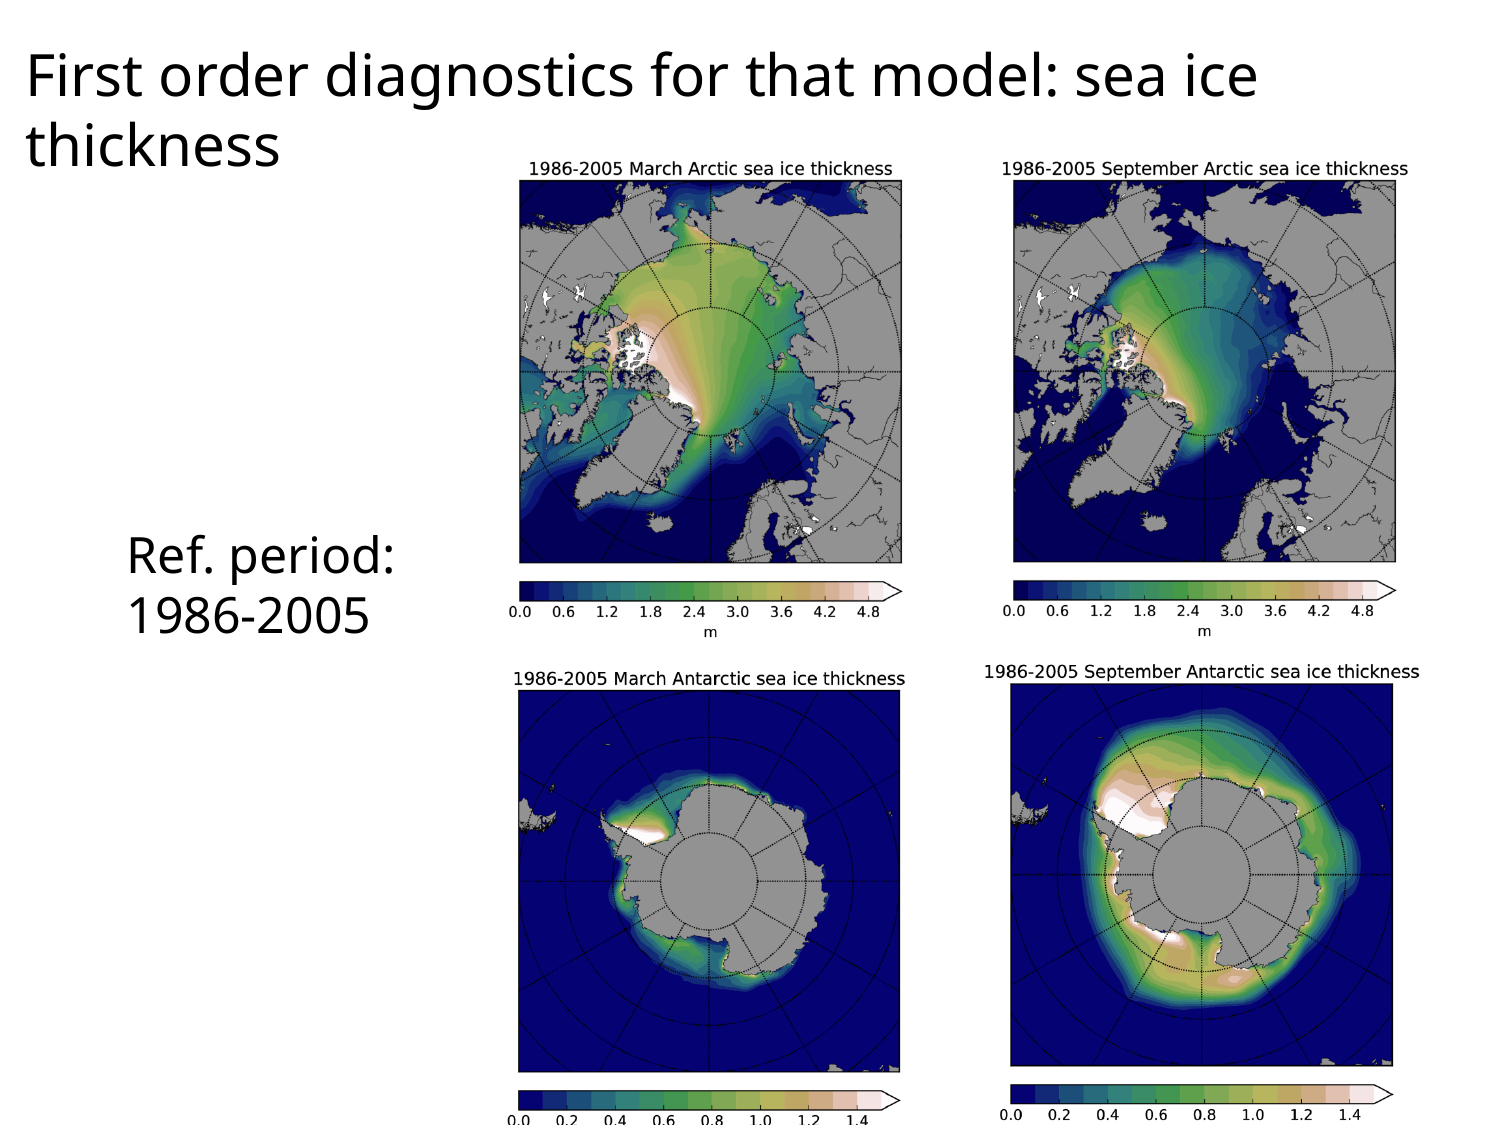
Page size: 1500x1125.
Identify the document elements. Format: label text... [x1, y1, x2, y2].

picture [973, 129, 1500, 1125]
picture [350, 128, 932, 1125]
text_box First order diagnostics for that model: sea ice thickness [10, 30, 1500, 186]
text_box Ref. period: 1986-2005 [112, 516, 347, 651]
